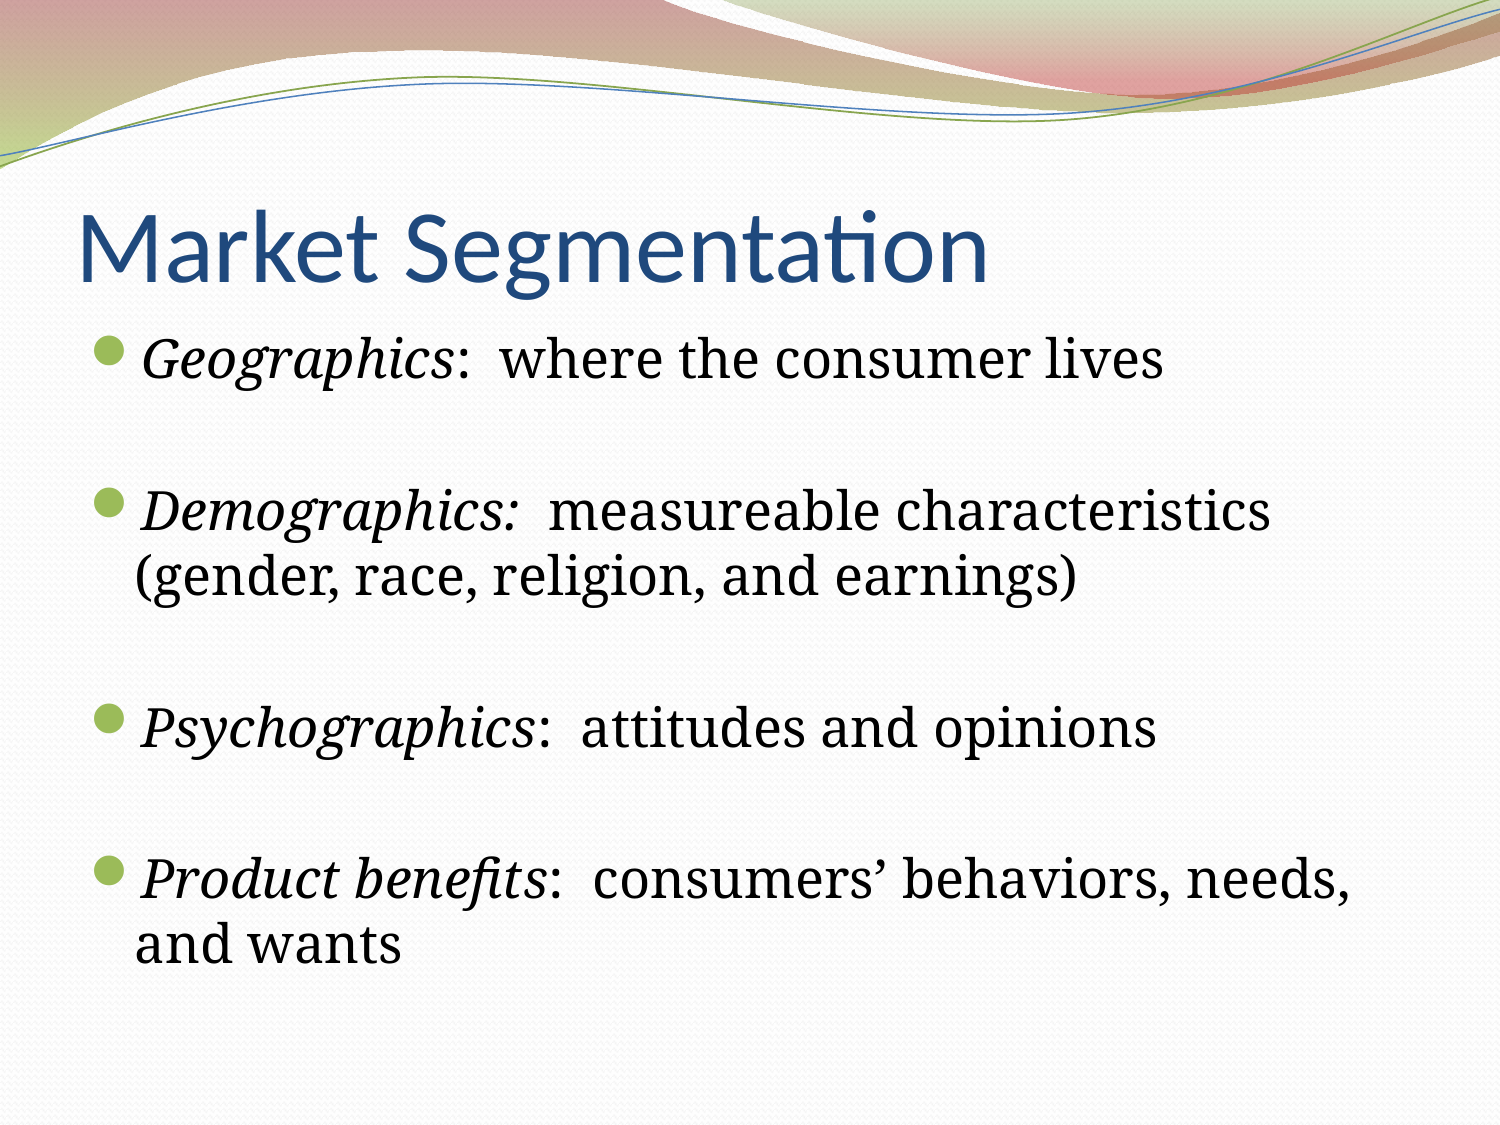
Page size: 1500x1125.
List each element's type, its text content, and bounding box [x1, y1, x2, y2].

title Market Segmentation [75, 115, 1425, 303]
list Geographics: where the consumer lives Demographics: measureable characteristics (gender, race, religion, and earnings) Psychographics: attitudes and opinions Product benefits: consumers’ behaviors, needs, and wants [75, 317, 1425, 1038]
